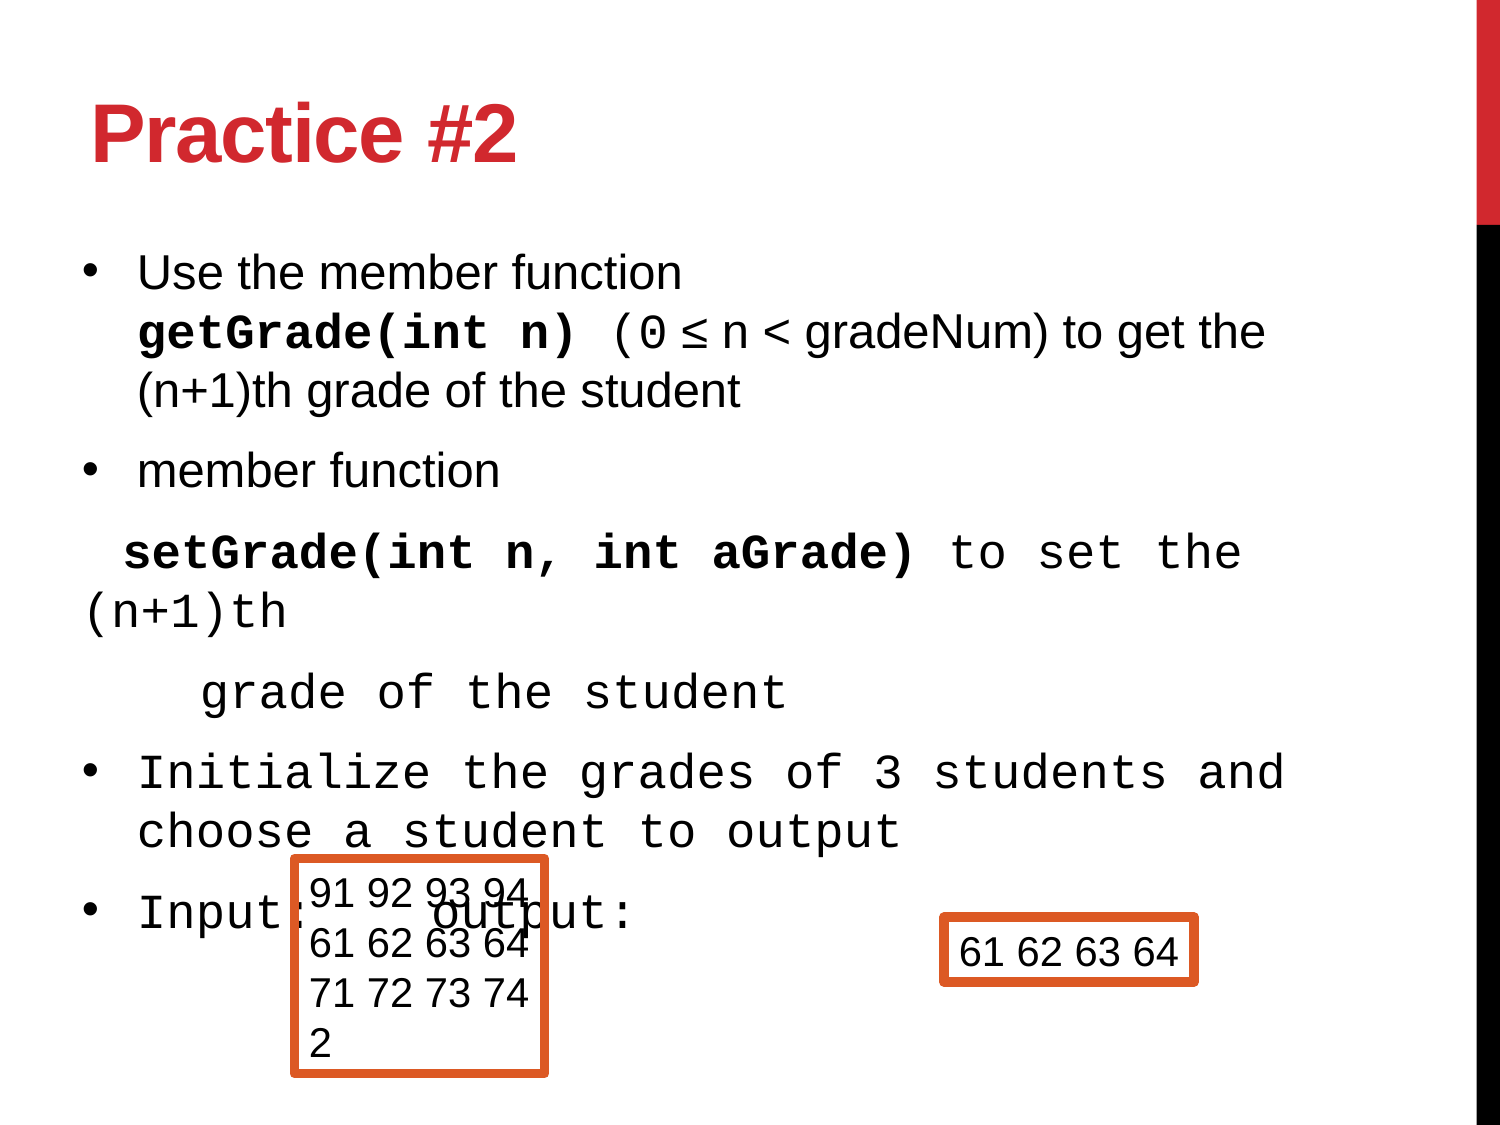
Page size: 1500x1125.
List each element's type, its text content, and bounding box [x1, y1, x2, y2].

text_box Practice #2 [74, 25, 1350, 187]
list Use the member function getGrade(int n) (0 ≤ n < gradeNum) to get the (n+1)th grade of the student member function setGrade(int n, int aGrade) to set the (n+1)th grade of the student Initialize the grades of 3 students and choose a student to output Input: output: [66, 232, 1428, 951]
text_box 91 92 93 94 61 62 63 64 71 72 73 74 2 [294, 858, 545, 1074]
text_box 61 62 63 64 [943, 917, 1195, 982]
